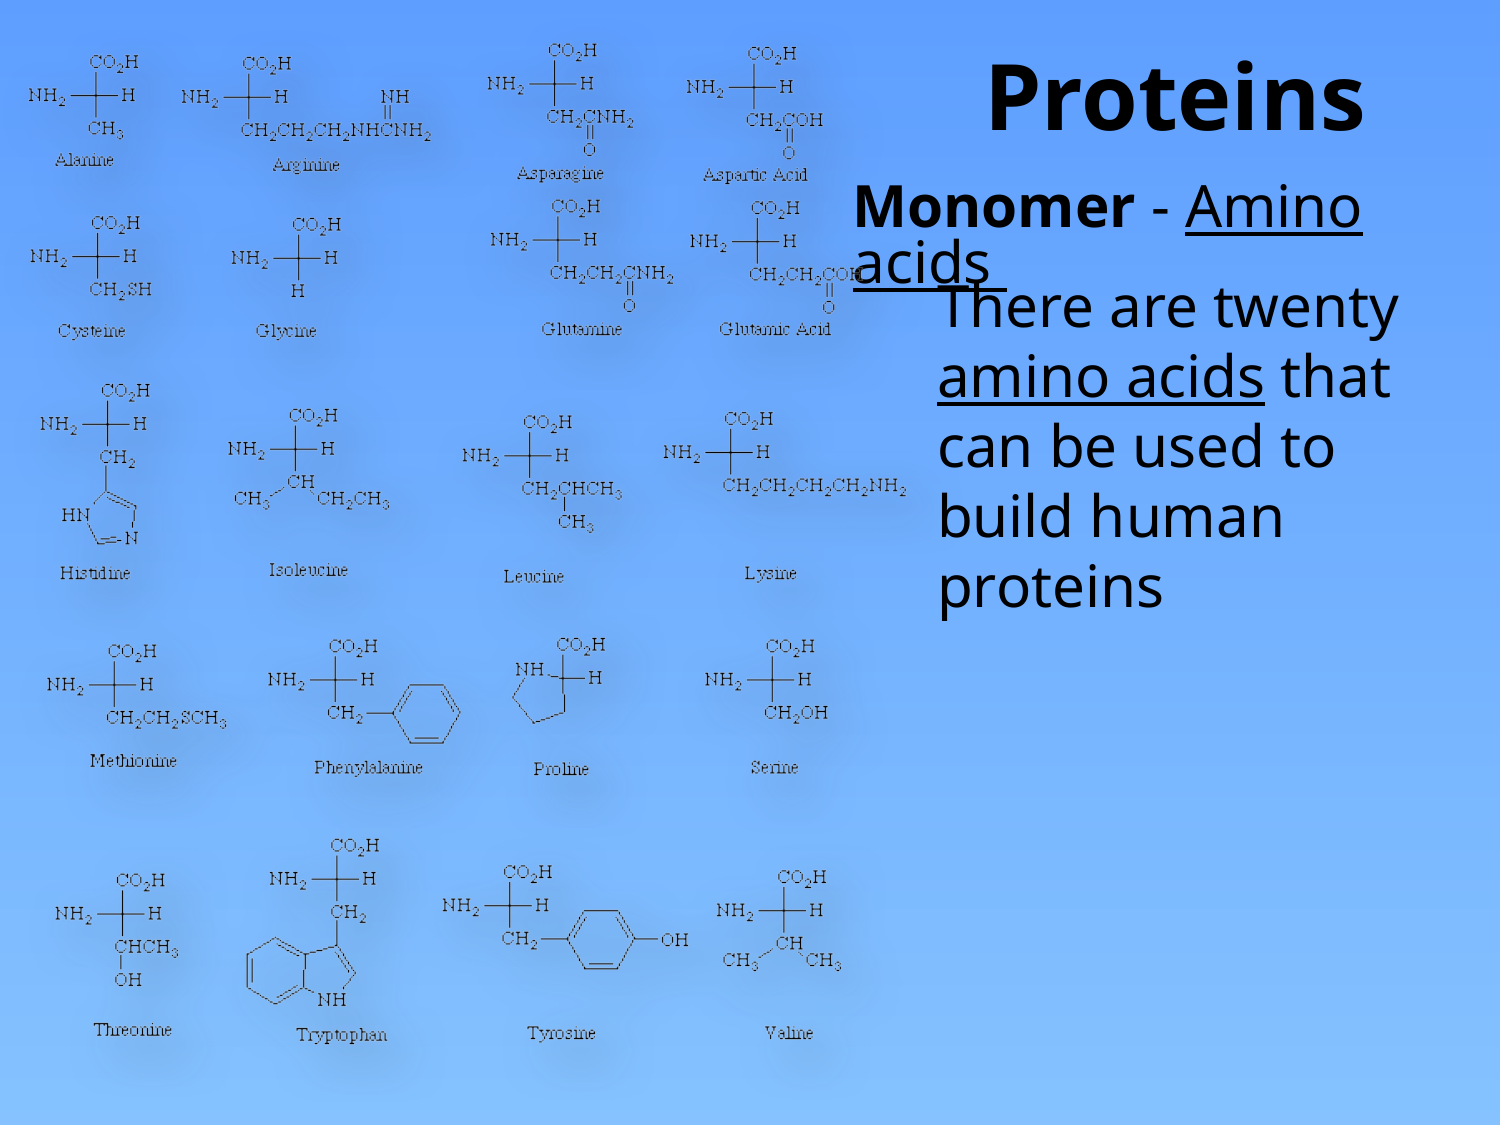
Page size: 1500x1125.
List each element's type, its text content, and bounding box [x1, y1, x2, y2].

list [24, 37, 913, 1048]
list Monomer - Amino acids [961, 174, 1500, 313]
title Proteins [887, 0, 1463, 174]
text_box There are twenty amino acids that can be used to build human proteins [922, 261, 1498, 627]
